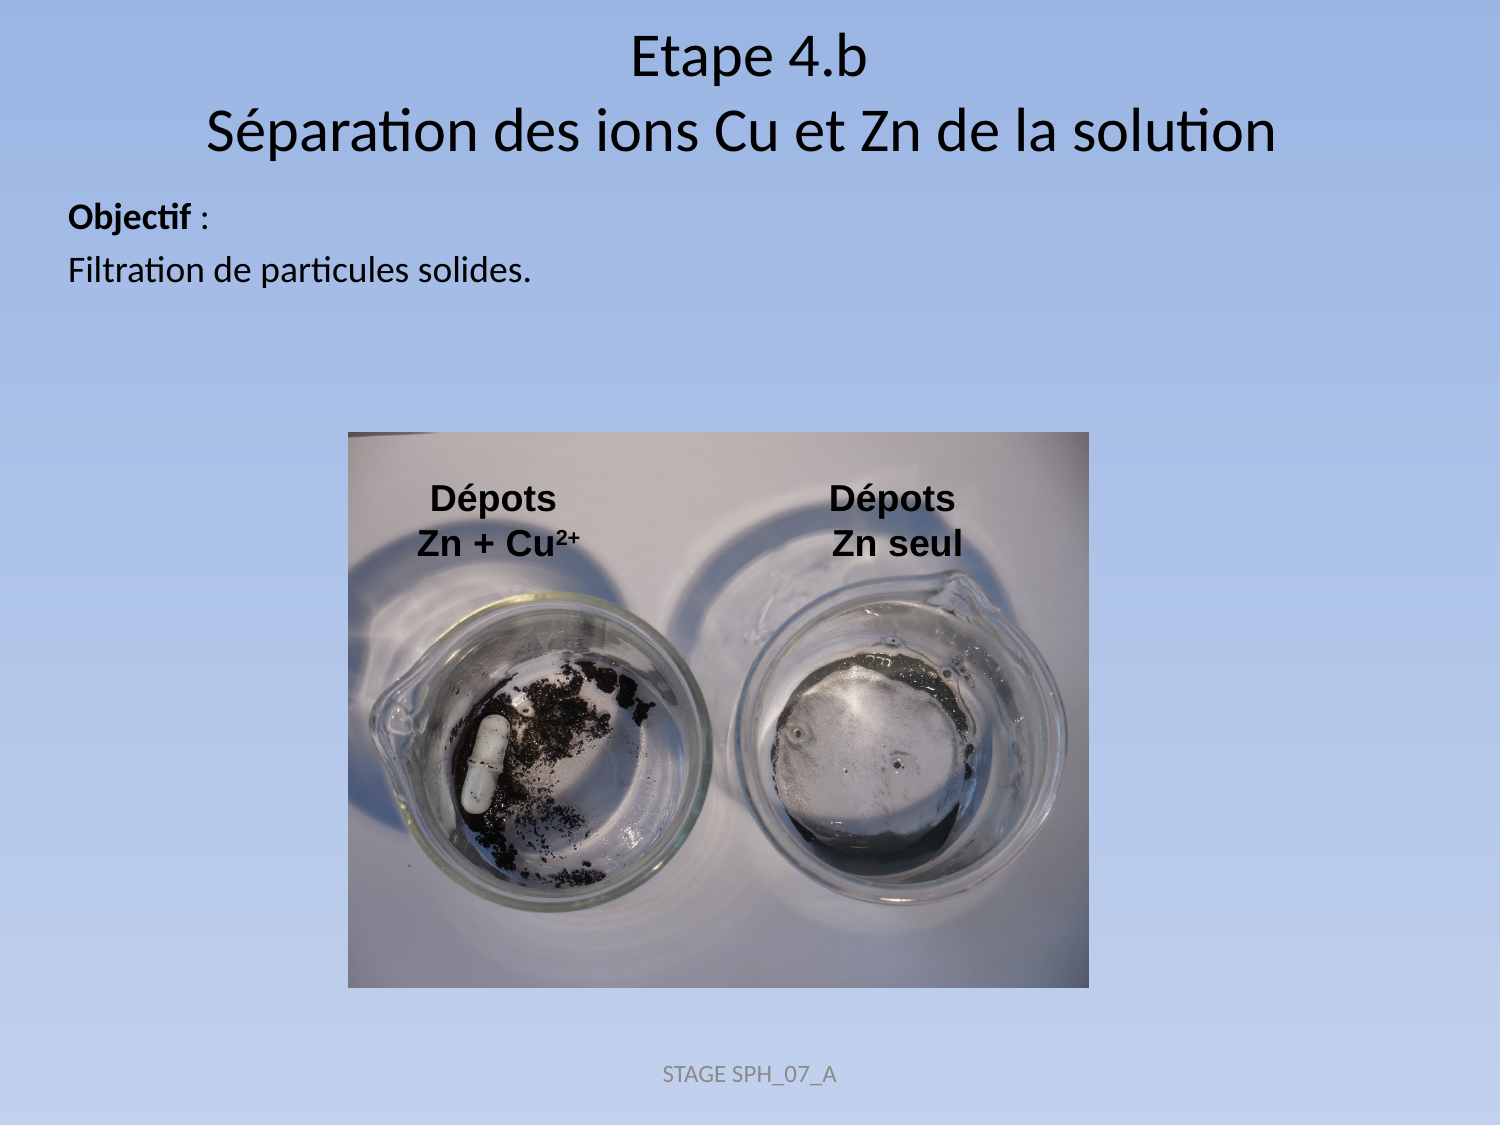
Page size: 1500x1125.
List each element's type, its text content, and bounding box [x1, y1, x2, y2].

title Etape 4.b Séparation des ions Cu et Zn de la solution [75, 0, 1425, 184]
picture [348, 432, 1089, 988]
list Objectif : Filtration de particules solides. [53, 184, 1447, 327]
footer STAGE SPH_07_A [512, 1042, 988, 1103]
